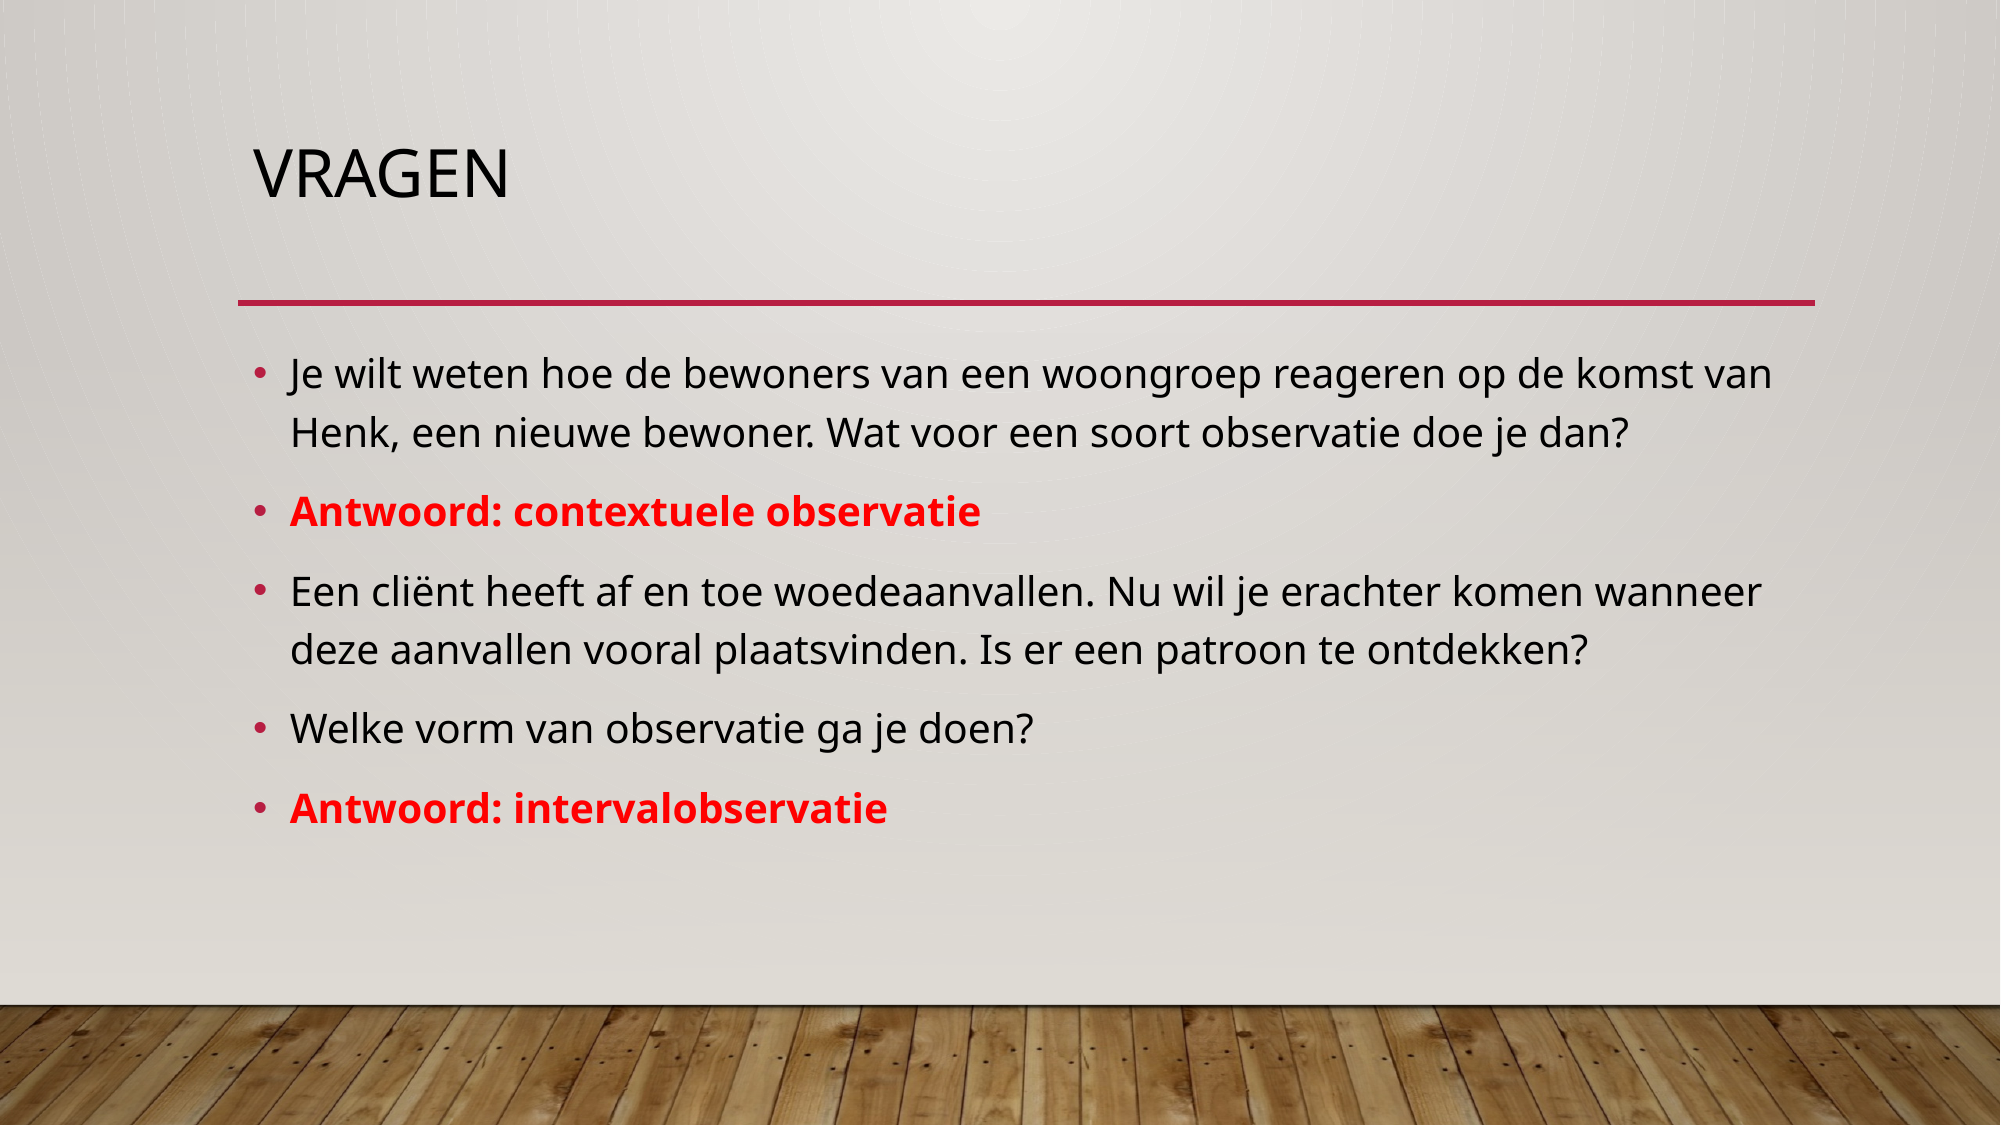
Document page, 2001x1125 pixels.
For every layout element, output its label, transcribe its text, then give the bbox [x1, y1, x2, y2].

picture [0, 1005, 2000, 1125]
title Vragen [238, 131, 1814, 305]
list Je wilt weten hoe de bewoners van een woongroep reageren op de komst van Henk, een nieuwe bewoner. Wat voor een soort observatie doe je dan? Antwoord: contextuele observatie Een cliënt heeft af en toe woedeaanvallen. Nu wil je erachter komen wanneer deze aanvallen vooral plaatsvinden. Is er een patroon te ontdekken? Welke vorm van observatie ga je doen? Antwoord: intervalobservatie [238, 330, 1814, 897]
